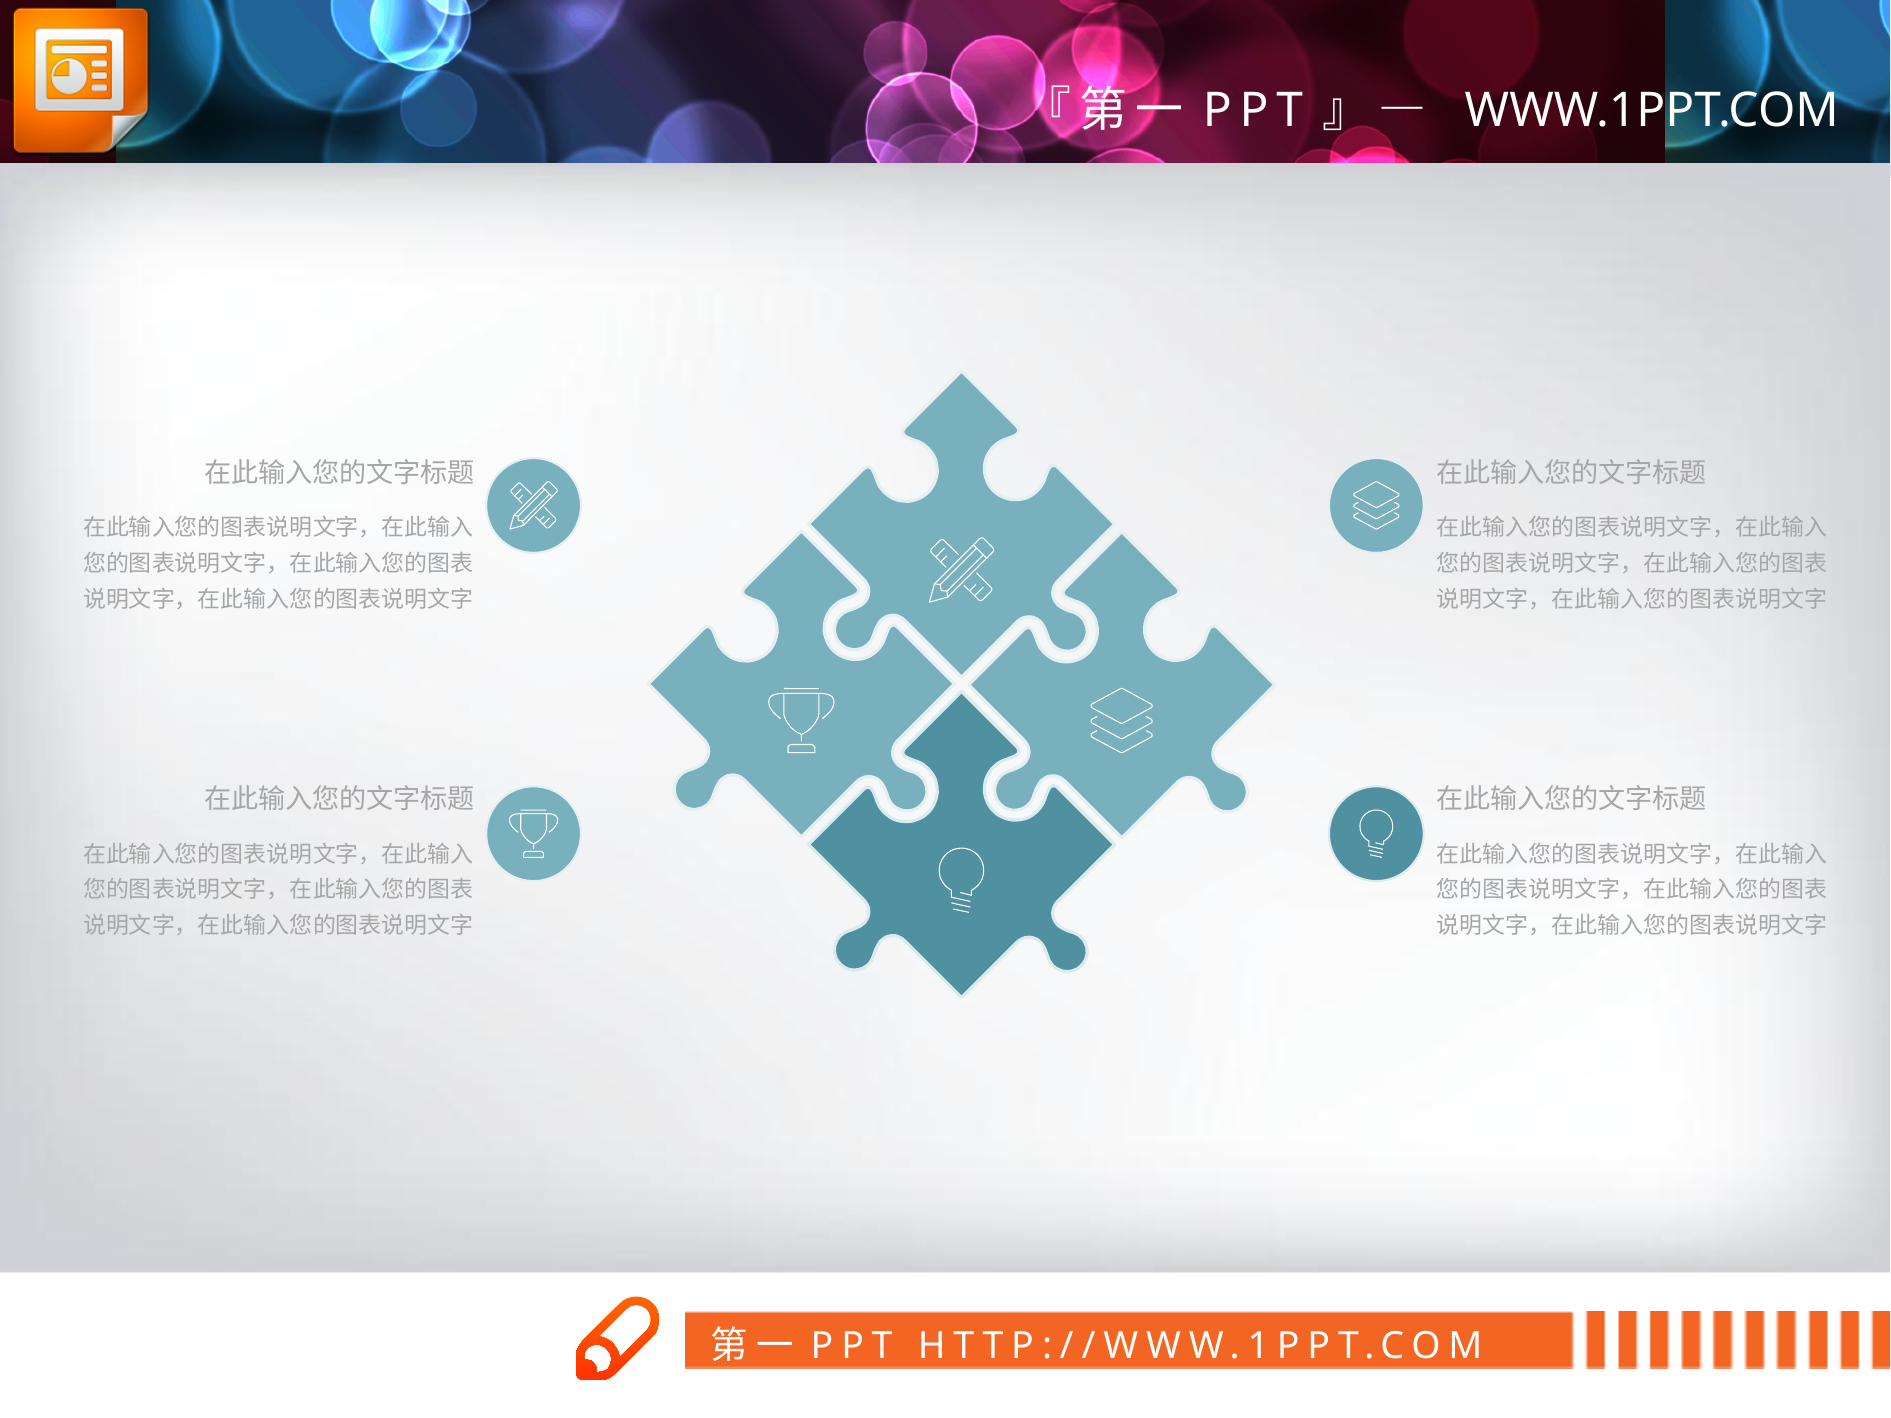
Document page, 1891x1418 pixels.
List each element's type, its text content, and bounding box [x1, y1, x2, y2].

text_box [982, 588, 1262, 869]
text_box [485, 457, 582, 554]
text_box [1328, 457, 1424, 554]
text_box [821, 428, 1101, 708]
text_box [485, 786, 582, 882]
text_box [821, 748, 1101, 1028]
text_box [661, 588, 941, 868]
text_box 在此输入您的文字标题 在此输入您的图表说明文字，在此输入您的图表说明文字，在此输入您的图表说明文字，在此输入您的图表说明文字 [47, 436, 494, 629]
picture [0, 0, 1891, 1275]
text_box 在此输入您的文字标题 在此输入您的图表说明文字，在此输入您的图表说明文字，在此输入您的图表说明文字，在此输入您的图表说明文字 [1416, 436, 1864, 629]
picture [685, 1311, 1891, 1369]
text_box 在此输入您的文字标题 在此输入您的图表说明文字，在此输入您的图表说明文字，在此输入您的图表说明文字，在此输入您的图表说明文字 [1416, 762, 1864, 955]
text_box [1328, 786, 1424, 882]
text_box 在此输入您的文字标题 在此输入您的图表说明文字，在此输入您的图表说明文字，在此输入您的图表说明文字，在此输入您的图表说明文字 [47, 762, 494, 955]
